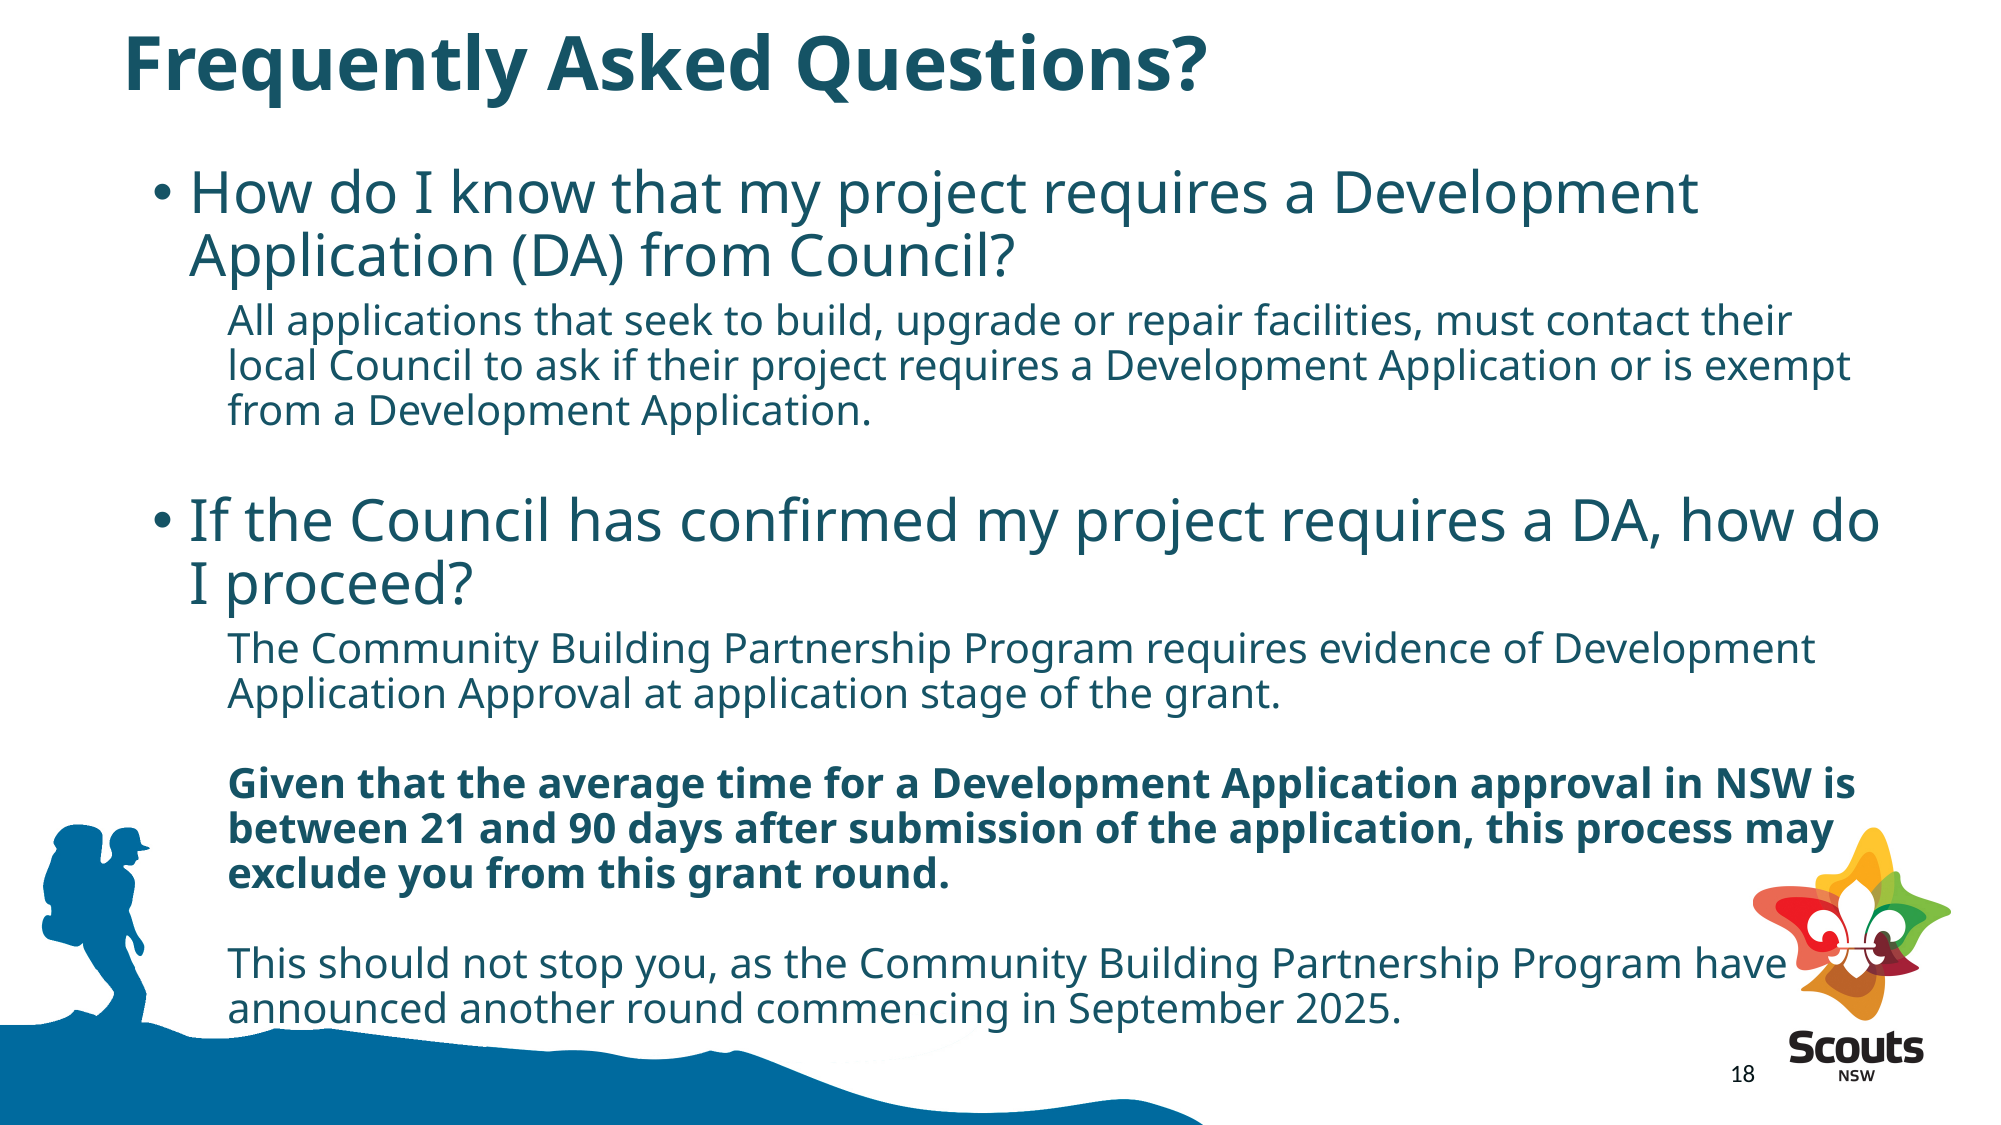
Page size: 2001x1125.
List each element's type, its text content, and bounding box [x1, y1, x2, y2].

slide_number 18 [1320, 1042, 1771, 1103]
title Frequently Asked Questions? [107, 0, 1893, 133]
picture [126, 937, 137, 970]
picture [0, 0, 2001, 1125]
picture [124, 862, 137, 931]
list How do I know that my project requires a Development Application (DA) from Council? All applications that seek to build, upgrade or repair facilities, must contact their local Council to ask if their project requires a Development Application or is exempt from a Development Application. If the Council has confirmed my project requires a DA, how do I proceed? The Community Building Partnership Program requires evidence of Development Application Approval at application stage of the grant. Given that the average time for a Development Application approval in NSW is between 21 and 90 days after submission of the application, this process may exclude you from this grant round. This should not stop you, as the Community Building Partnership Program have announced another round commencing in September 2025. [137, 156, 1908, 1042]
